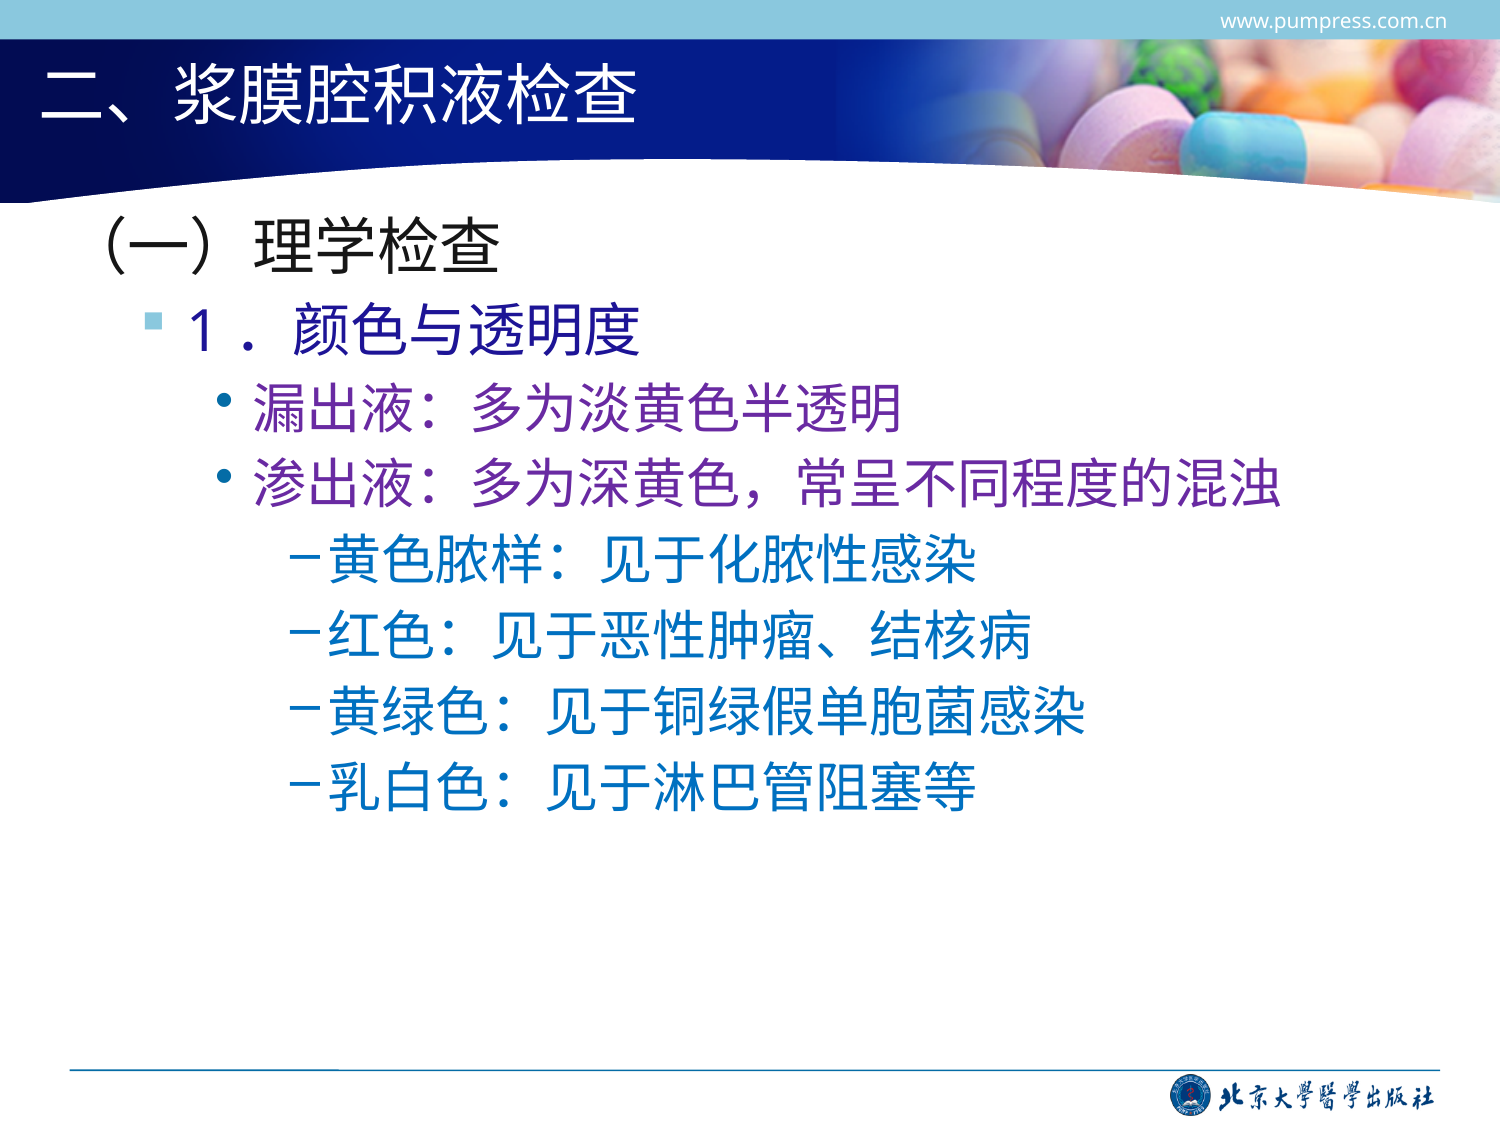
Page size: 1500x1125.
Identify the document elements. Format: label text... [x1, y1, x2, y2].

title 二、浆膜腔积液检查 [23, 46, 1349, 140]
picture [0, 40, 1500, 203]
slide_number www.pumpress.com.cn [1024, 0, 1463, 38]
picture [1170, 1074, 1436, 1118]
list （一）理学检查 1．颜色与透明度 漏出液：多为淡黄色半透明 渗出液：多为深黄色，常呈不同程度的混浊 黄色脓样：见于化脓性感染 红色：见于恶性肿瘤、结核病 黄绿色：见于铜绿假单胞菌感染 乳白色：见于淋巴管阻塞等 [49, 198, 1463, 1026]
